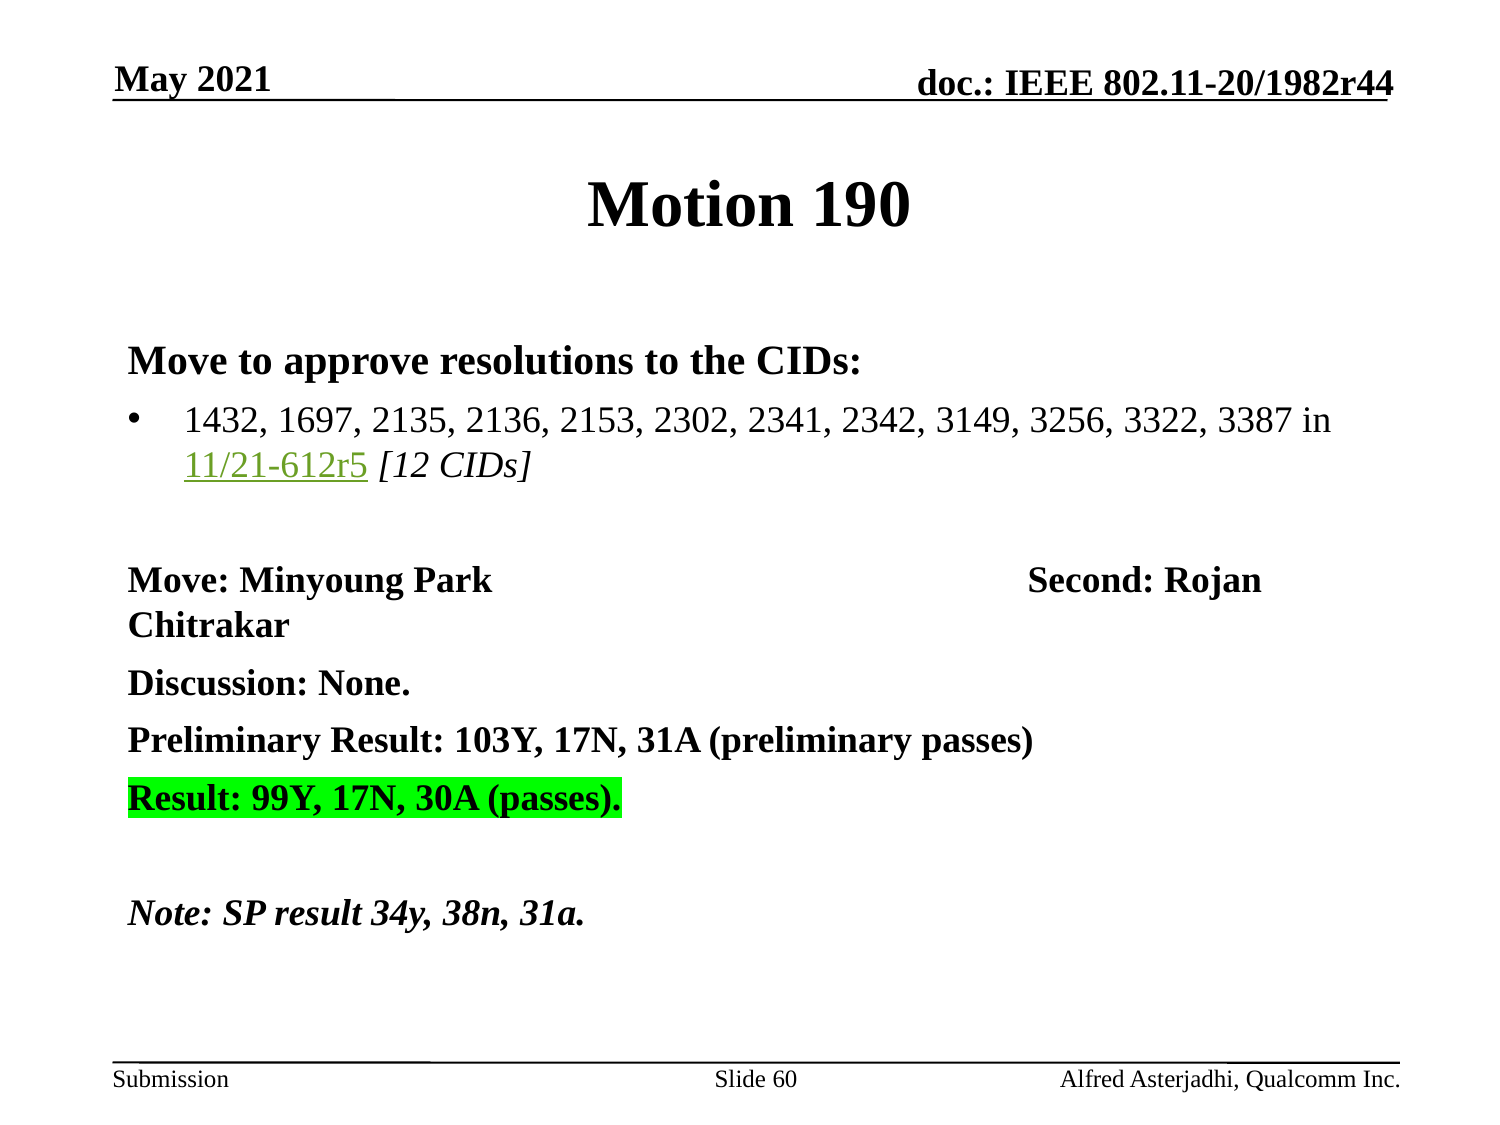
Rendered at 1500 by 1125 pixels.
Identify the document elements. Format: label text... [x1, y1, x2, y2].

list Move to approve resolutions to the CIDs: 1432, 1697, 2135, 2136, 2153, 2302, 2341, 2342, 3149, 3256, 3322, 3387 in 11/21-612r5 [12 CIDs] Move: Minyoung Park Second: Rojan Chitrakar Discussion: None. Preliminary Result: 103Y, 17N, 31A (preliminary passes) Result: 99Y, 17N, 30A (passes). Note: SP result 34y, 38n, 31a. [112, 324, 1388, 1000]
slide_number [114, 54, 423, 100]
title Motion 190 [112, 112, 1388, 288]
slide_number Slide 60 [712, 1061, 800, 1123]
footer Alfred Asterjadhi, Qualcomm Inc. [878, 1061, 1402, 1093]
